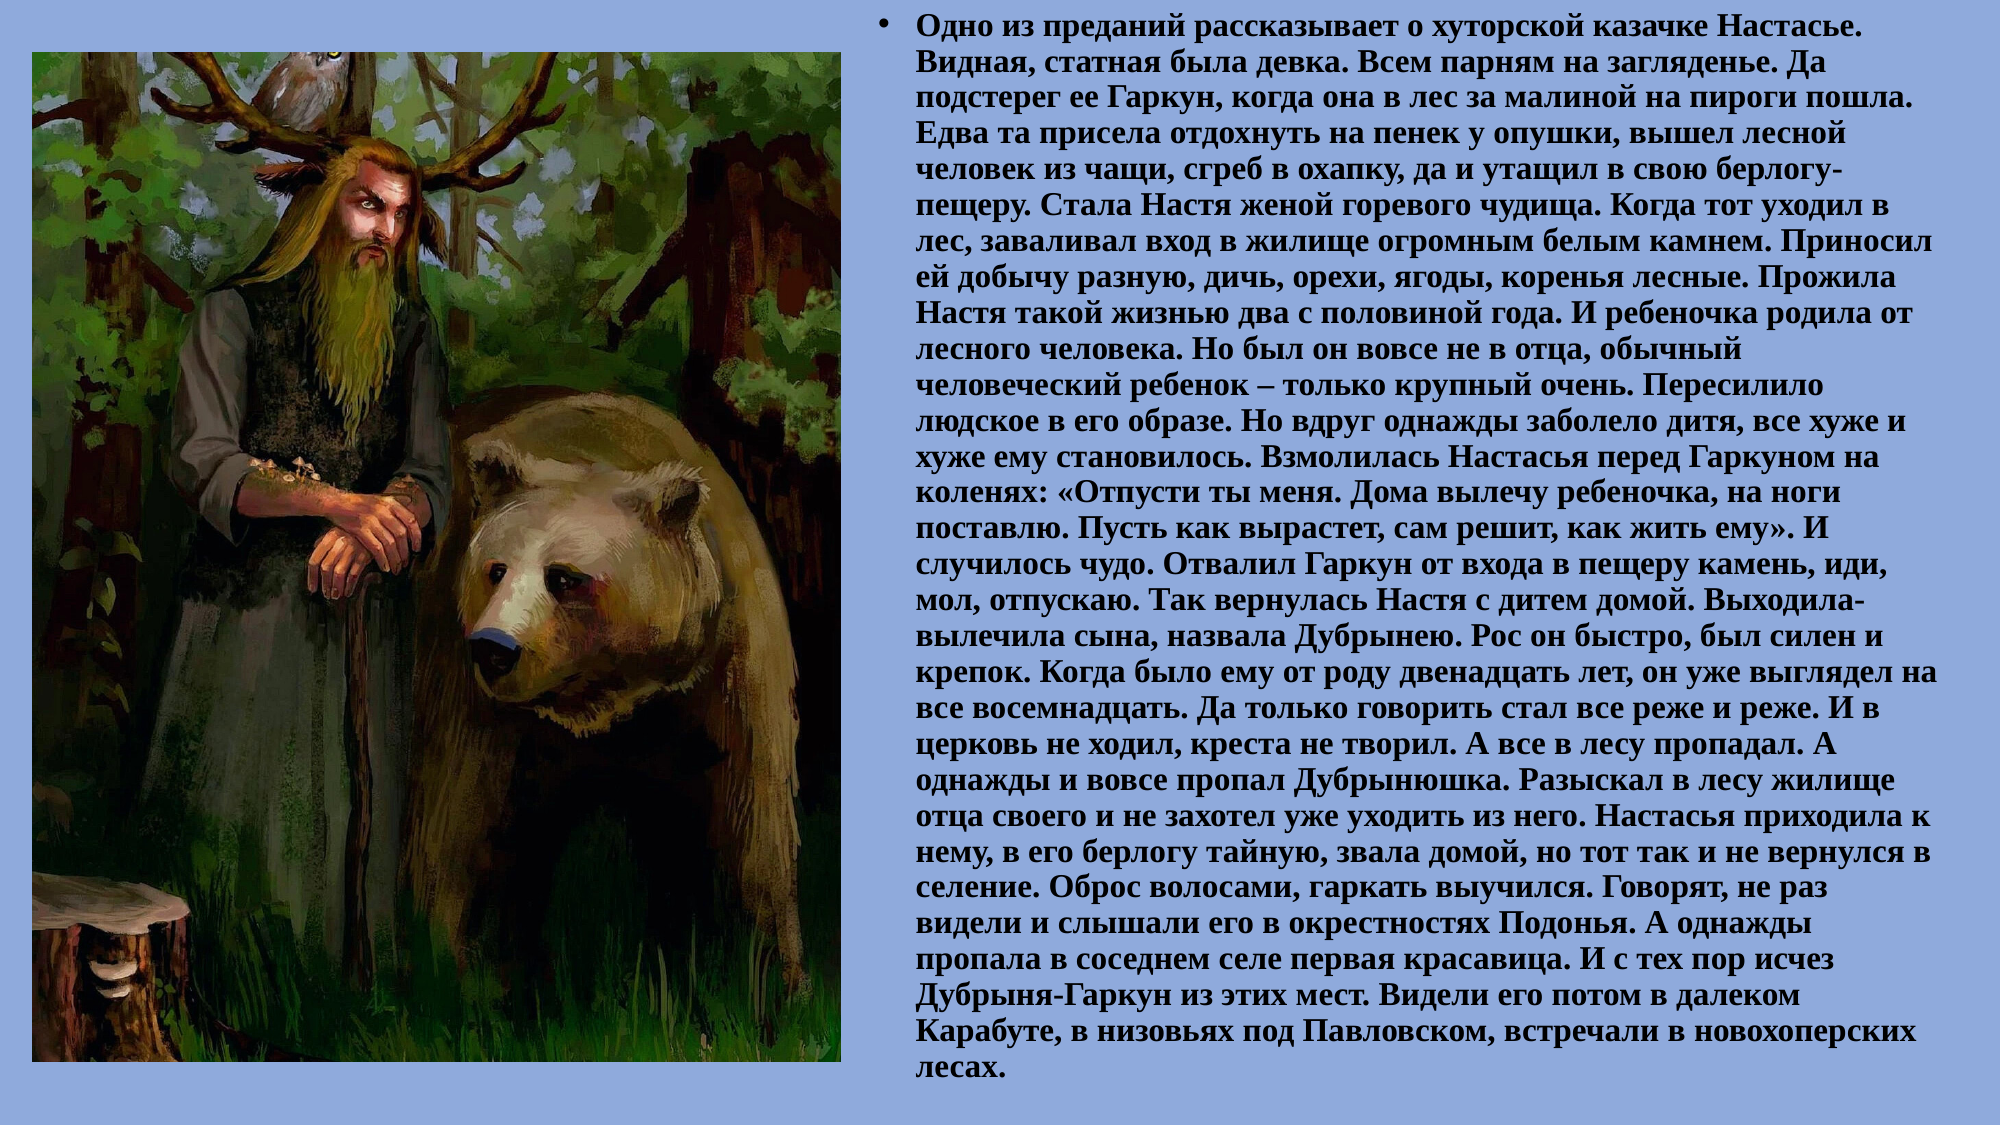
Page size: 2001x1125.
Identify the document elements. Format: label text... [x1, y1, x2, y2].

picture [32, 52, 841, 1062]
list Одно из преданий рассказывает о хуторской казачке Настасье. Видная, статная была девка. Всем парням на загляденье. Да подстерег ее Гаркун, когда она в лес за малиной на пироги пошла. Едва та присела отдохнуть на пенек у опушки, вышел лесной человек из чащи, сгреб в охапку, да и утащил в свою берлогу-пещеру. Стала Настя женой горевого чудища. Когда тот уходил в лес, заваливал вход в жилище огромным белым камнем. Приносил ей добычу разную, дичь, орехи, ягоды, коренья лесные. Прожила Настя такой жизнью два с половиной года. И ребеночка родила от лесного человека. Но был он вовсе не в отца, обычный человеческий ребенок – только крупный очень. Пересилило людское в его образе. Но вдруг однажды заболело дитя, все хуже и хуже ему становилось. Взмолилась Настасья перед Гаркуном на коленях: «Отпусти ты меня. Дома вылечу ребеночка, на ноги поставлю. Пусть как вырастет, сам решит, как жить ему». И случилось чудо. Отвалил Гаркун от входа в пещеру камень, иди, мол, отпускаю. Так вернулась Настя с дитем домой. Выходила-вылечила сына, назвала Дубрынею. Рос он быстро, был силен и крепок. Когда было ему от роду двенадцать лет, он уже выглядел на все восемнадцать. Да только говорить стал все реже и реже. И в церковь не ходил, креста не творил. А все в лесу пропадал. А однажды и вовсе пропал Дубрынюшка. Разыскал в лесу жилище отца своего и не захотел уже уходить из него. Настасья приходила к нему, в его берлогу тайную, звала домой, но тот так и не вернулся в селение. Оброс волосами, гаркать выучился. Говорят, не раз видели и слышали его в окрестностях Подонья. А однажды пропала в соседнем селе первая красавица. И с тех пор исчез Дубрыня-Гаркун из этих мест. Видели его потом в далеком Карабуте, в низовьях под Павловском, встречали в новохоперских лесах. [863, 0, 1955, 1014]
